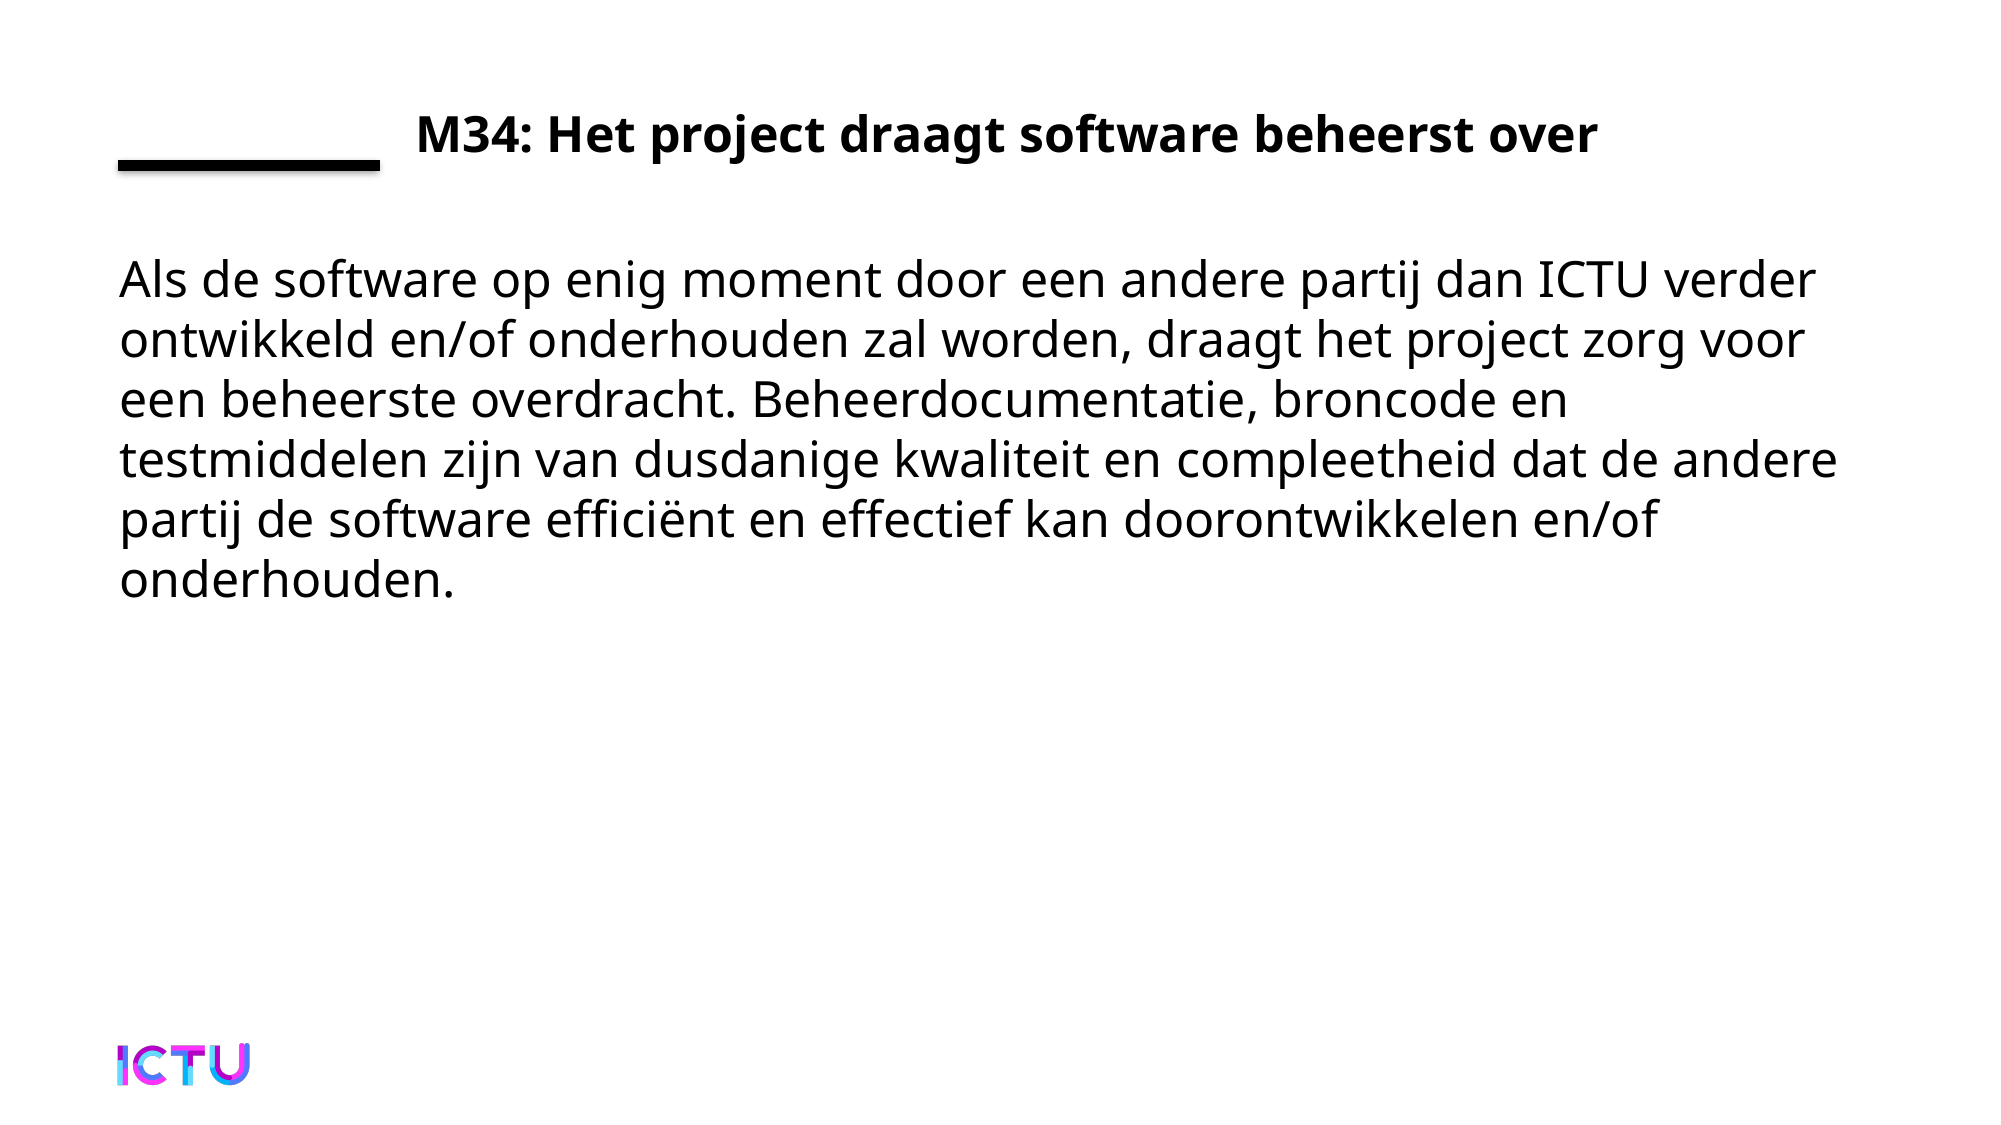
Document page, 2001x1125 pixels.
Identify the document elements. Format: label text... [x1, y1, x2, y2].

title M34: Het project draagt software beheerst over [415, 94, 1916, 212]
text_box Als de software op enig moment door een andere partij dan ICTU verder ontwikkeld en/of onderhouden zal worden, draagt het project zorg voor een beheerste overdracht. Beheerdocumentatie, broncode en testmiddelen zijn van dusdanige kwaliteit en compleetheid dat de andere partij de software efficiënt en effectief kan doorontwikkelen en/of onderhouden. [104, 239, 1905, 615]
picture [78, 1006, 289, 1125]
